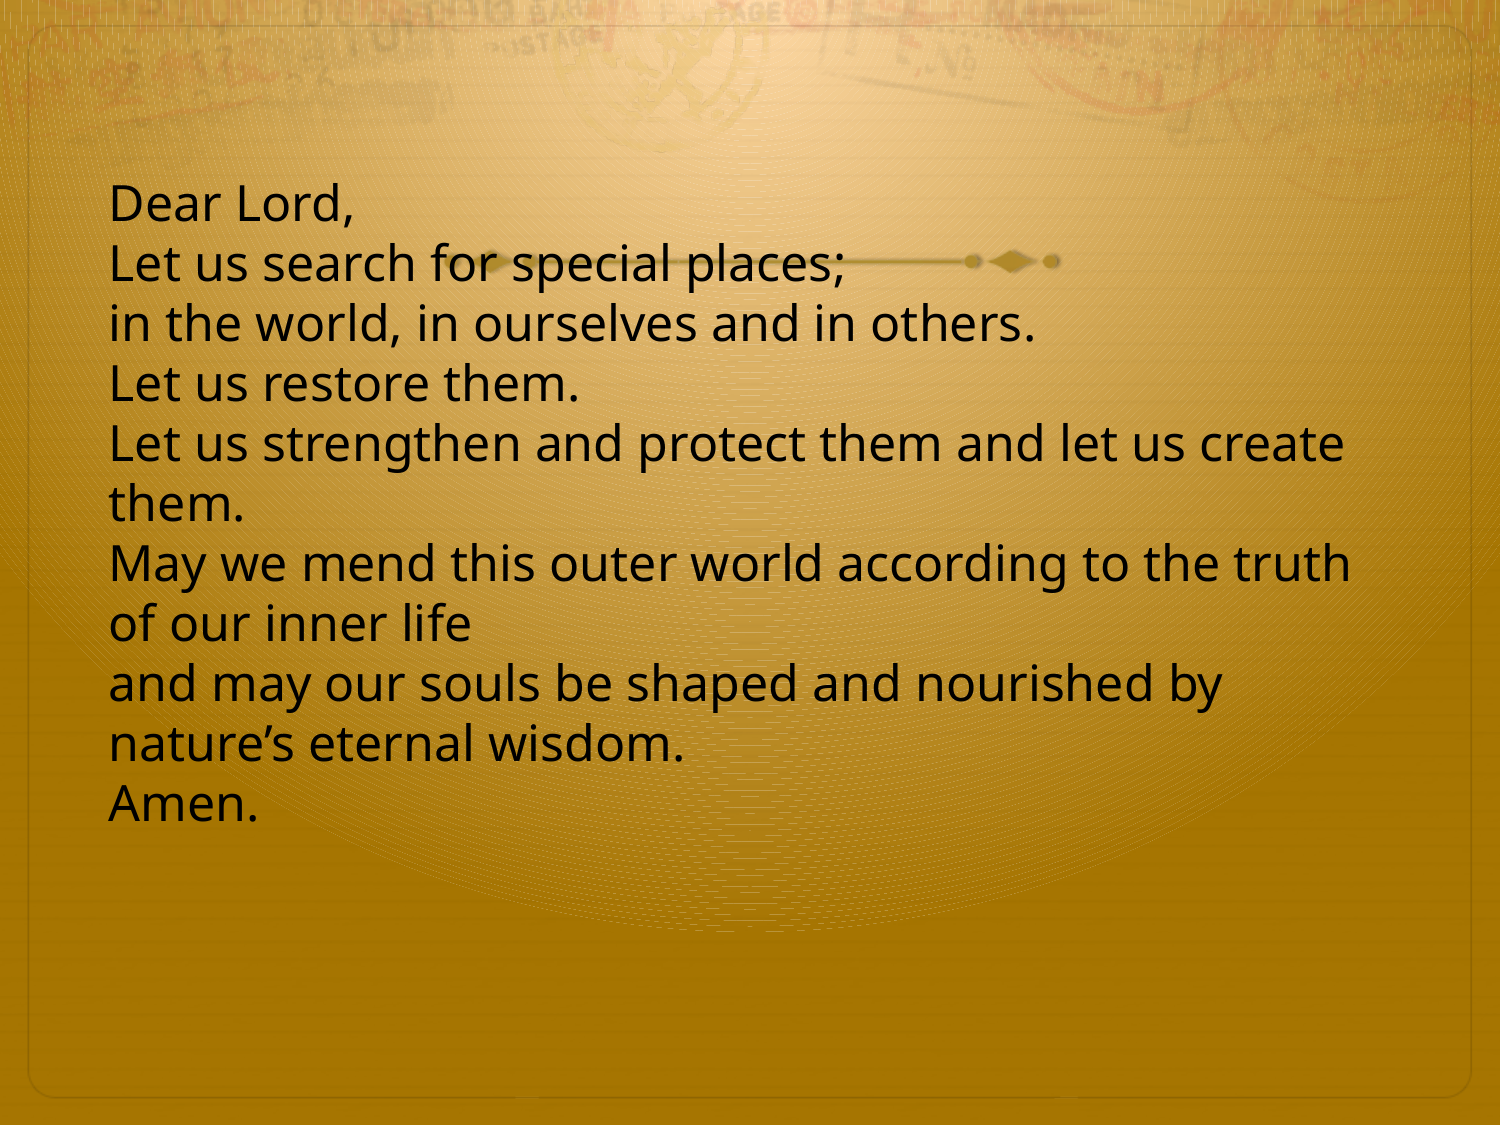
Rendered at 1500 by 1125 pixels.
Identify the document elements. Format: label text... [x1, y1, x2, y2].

picture [0, 0, 1500, 1125]
title Dear Lord, Let us search for special places; in the world, in ourselves and in others. Let us restore them. Let us strengthen and protect them and let us create them. May we mend this outer world according to the truth of our inner life and may our souls be shaped and nourished by nature’s eternal wisdom. Amen. [93, 45, 1407, 657]
